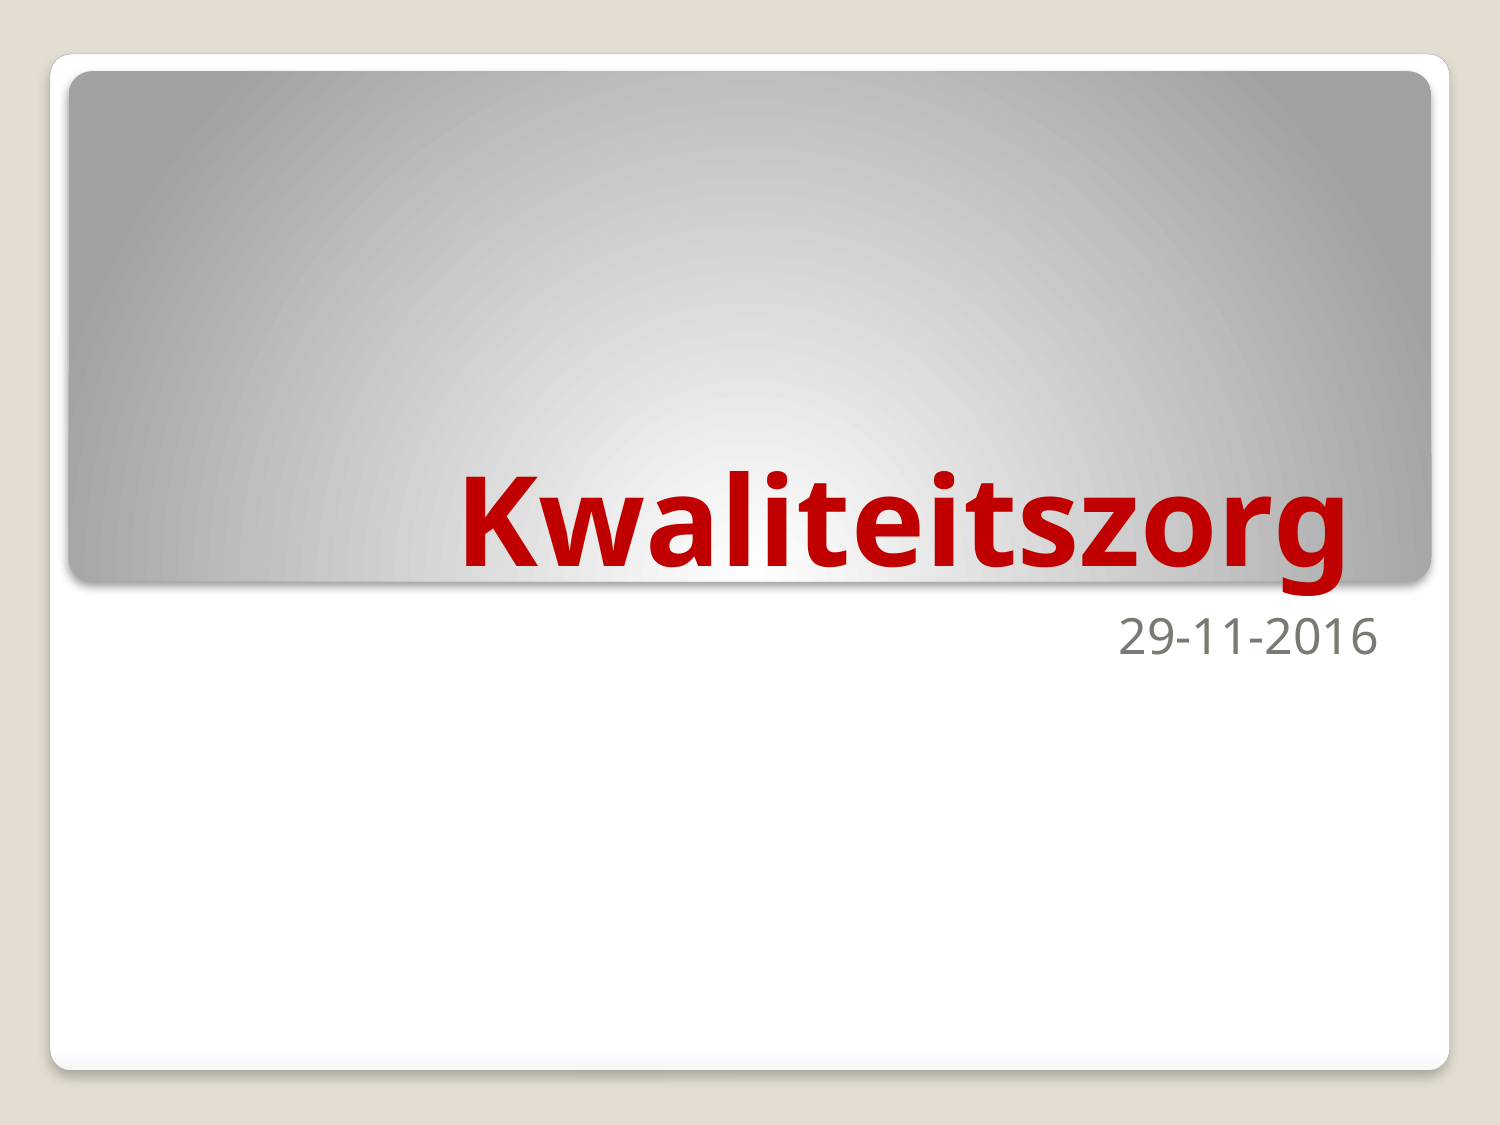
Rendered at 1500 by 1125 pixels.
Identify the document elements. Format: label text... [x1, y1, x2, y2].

subtitle 29-11-2016 [118, 604, 1394, 755]
title Kwaliteitszorg [118, 298, 1394, 599]
